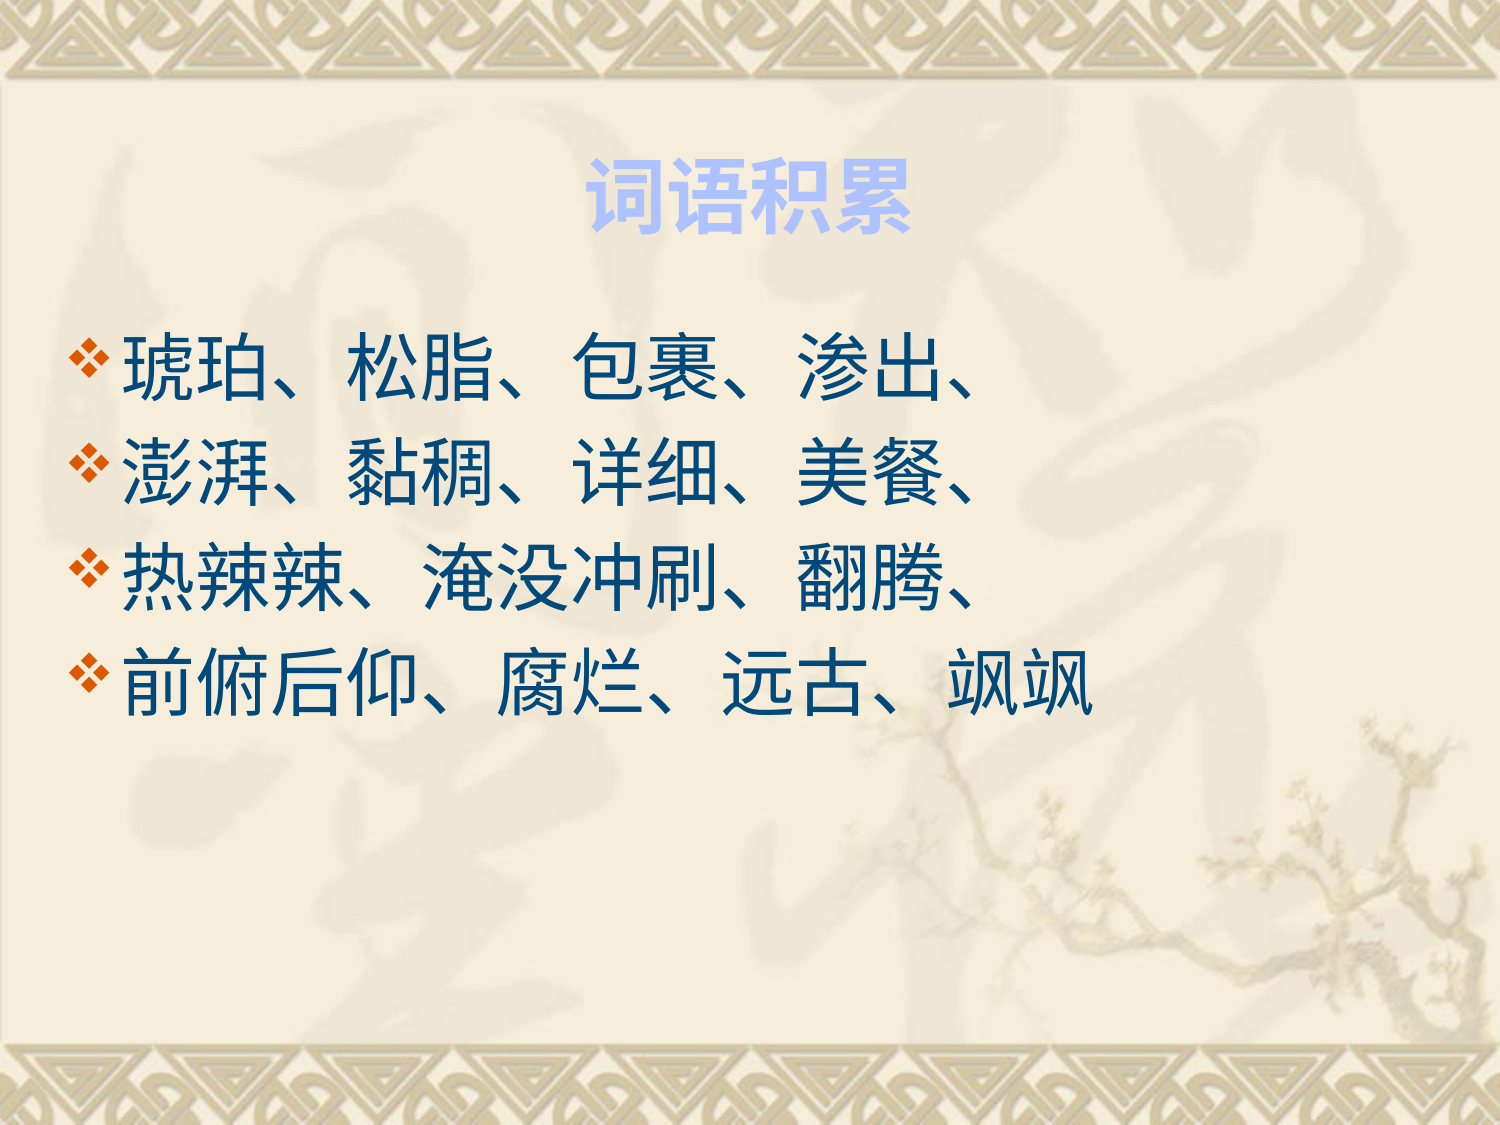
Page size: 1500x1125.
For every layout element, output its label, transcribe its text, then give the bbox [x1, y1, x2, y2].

picture [0, 0, 1500, 1125]
list 琥珀、松脂、包裹、渗出、 澎湃、黏稠、详细、美餐、 热辣辣、淹没冲刷、翻腾、 前俯后仰、腐烂、远古、飒飒 [49, 312, 1451, 1001]
title 词语积累 [49, 99, 1451, 288]
